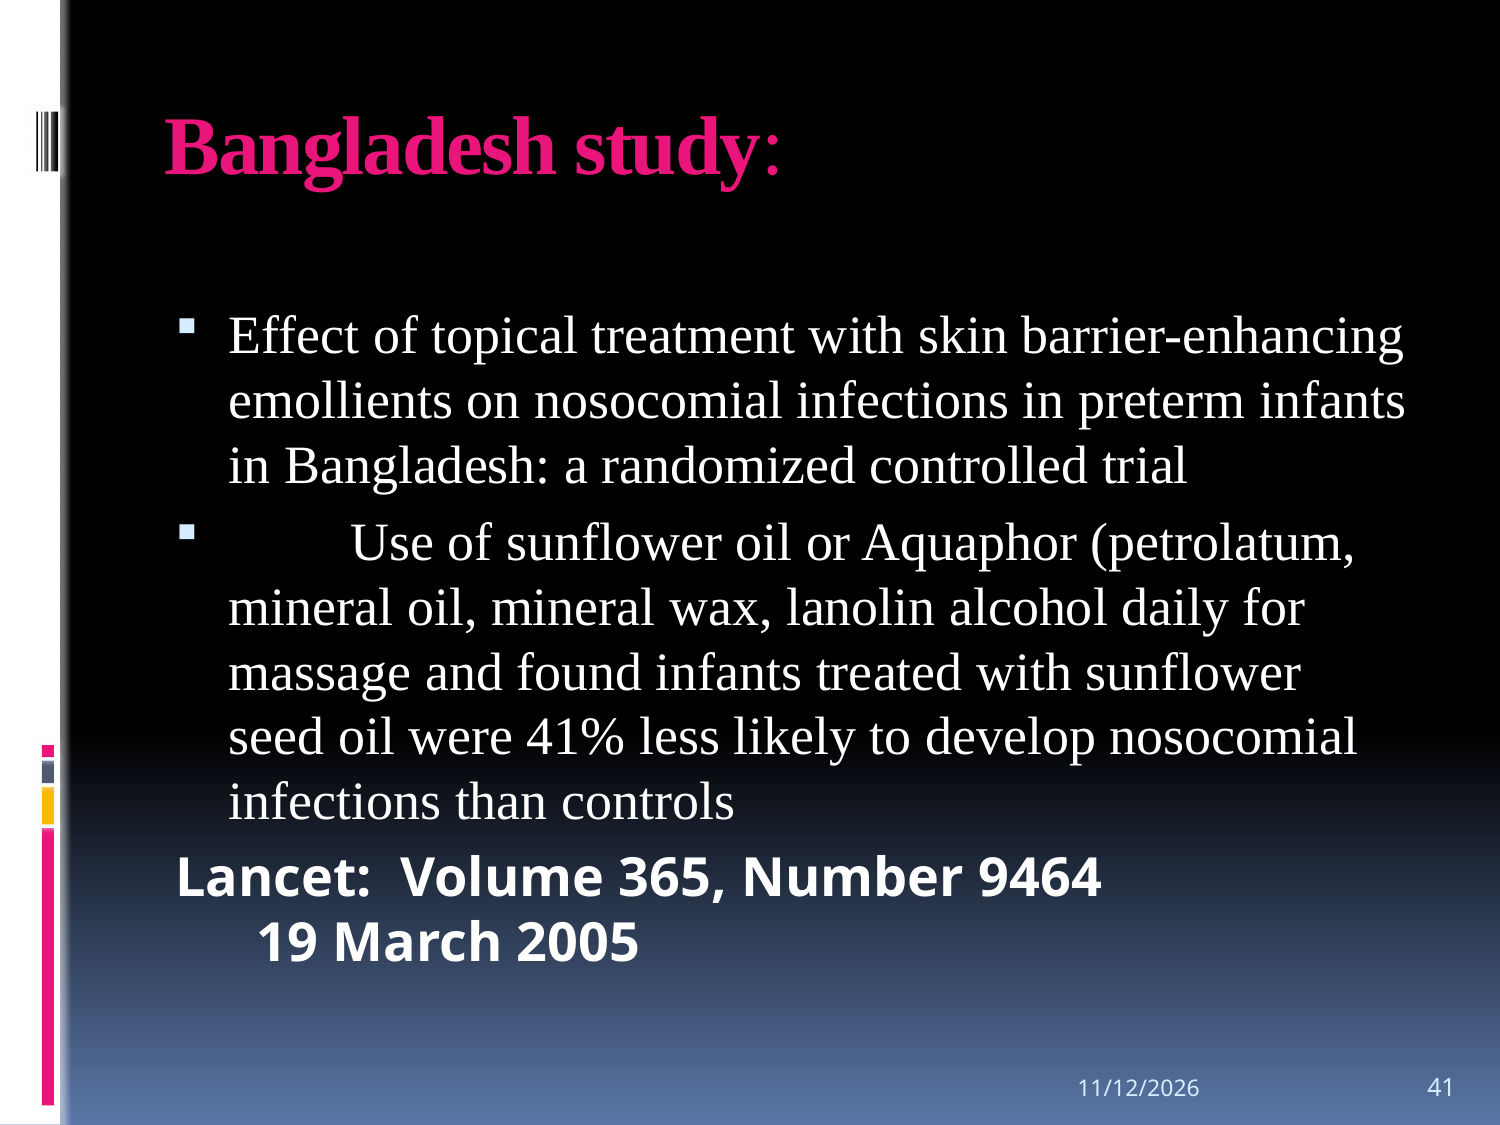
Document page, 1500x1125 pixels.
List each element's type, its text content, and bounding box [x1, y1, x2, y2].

title Bangladesh study: [150, 83, 1425, 234]
slide_number 41 [1412, 1052, 1488, 1113]
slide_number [1062, 1052, 1412, 1113]
list Effect of topical treatment with skin barrier-enhancing emollients on nosocomial infections in preterm infants in Bangladesh: a randomized controlled trial Use of sunflower oil or Aquaphor (petrolatum, mineral oil, mineral wax, lanolin alcohol daily for massage and found infants treated with sunflower seed oil were 41% less likely to develop nosocomial infections than controls Lancet: Volume 365, Number 9464 19 March 2005 [150, 292, 1425, 1043]
